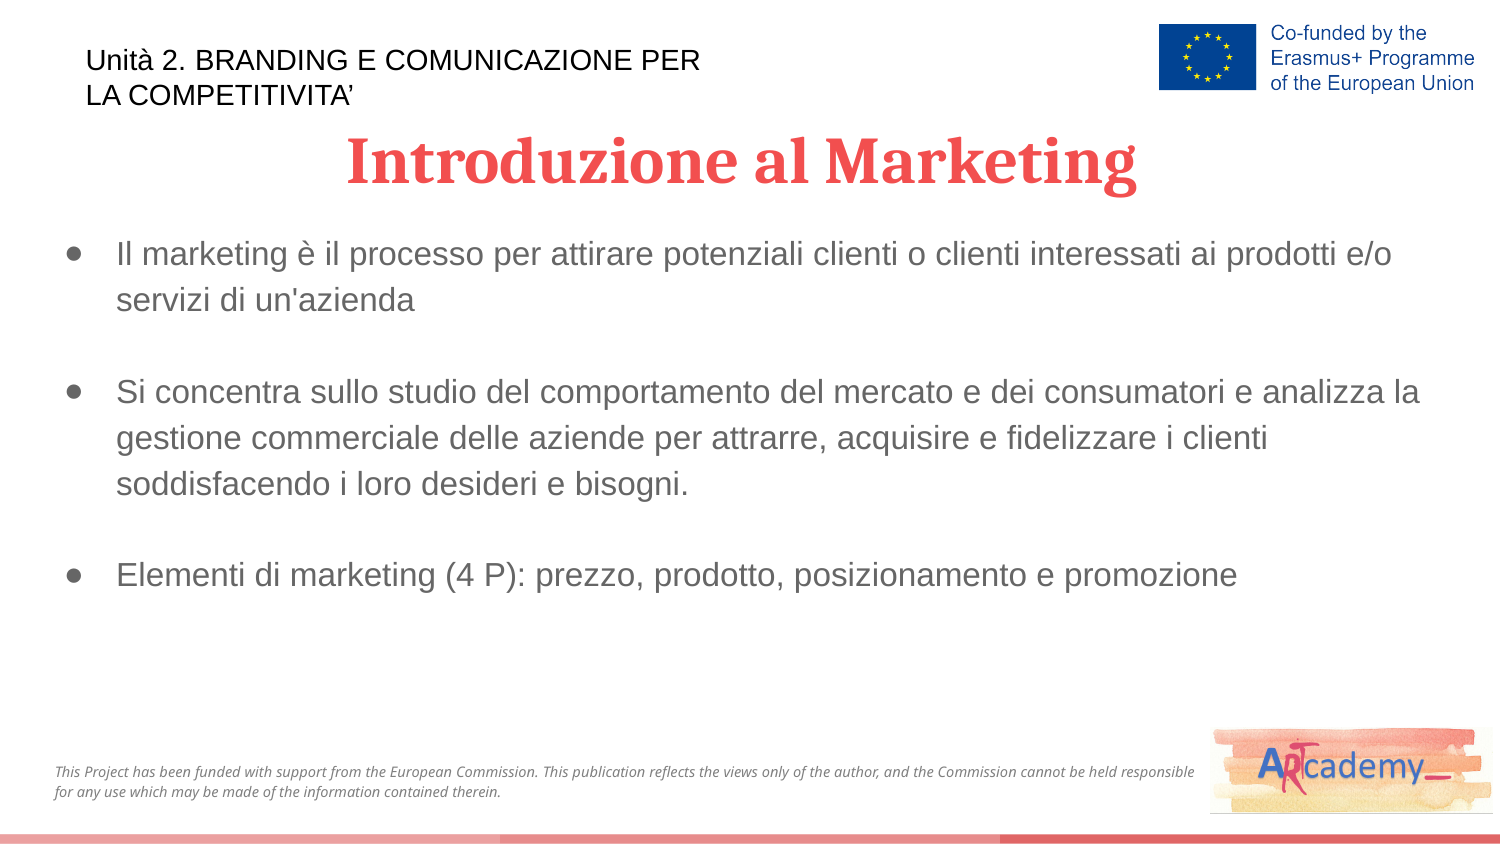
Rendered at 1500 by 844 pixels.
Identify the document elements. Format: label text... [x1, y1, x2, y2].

text_box Unità 2. BRANDING E COMUNICAZIONE PER LA COMPETITIVITA’ [70, 33, 750, 119]
picture [1210, 709, 1493, 844]
title Introduzione al Marketing [39, 4, 1446, 211]
text_box This Project has been funded with support from the European Commission. This publication reflects the views only of the author, and the Commission cannot be held responsible for any use which may be made of the information contained therein. [39, 754, 1205, 799]
picture [1158, 24, 1474, 94]
list Il marketing è il processo per attirare potenziali clienti o clienti interessati ai prodotti e/o servizi di un'azienda Si concentra sullo studio del comportamento del mercato e dei consumatori e analizza la gestione commerciale delle aziende per attrarre, acquisire e fidelizzare i clienti soddisfacendo i loro desideri e bisogni. Elementi di marketing (4 P): prezzo, prodotto, posizionamento e promozione [25, 211, 1474, 724]
